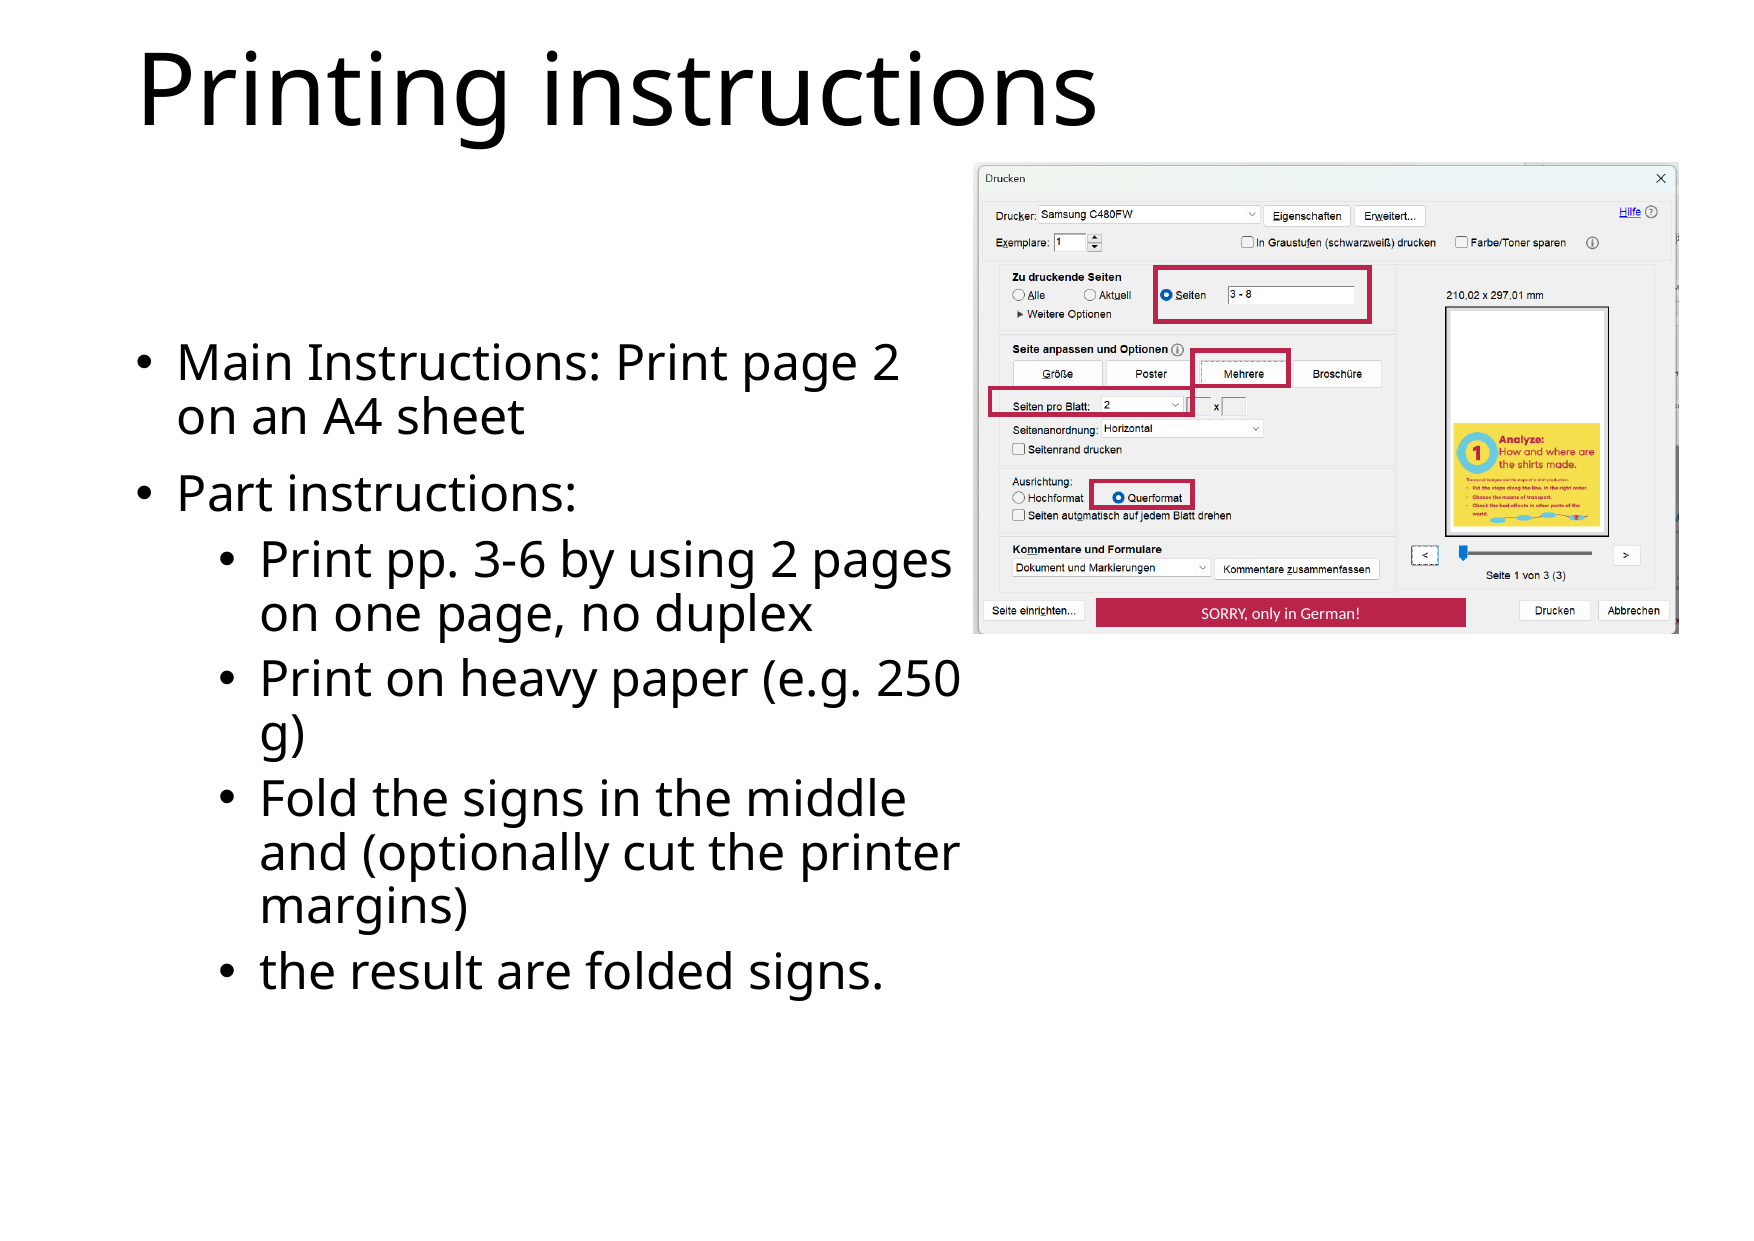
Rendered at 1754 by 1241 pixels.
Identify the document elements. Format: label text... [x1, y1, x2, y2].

picture [973, 162, 1679, 634]
list Main Instructions: Print page 2 on an A4 sheet Part instructions: Print pp. 3-6 by using 2 pages on one page, no duplex Print on heavy paper (e.g. 250 g) Fold the signs in the middle and (optionally cut the printer margins) the result are folded signs. [120, 330, 979, 1117]
title Printing instructions [120, 0, 1634, 213]
